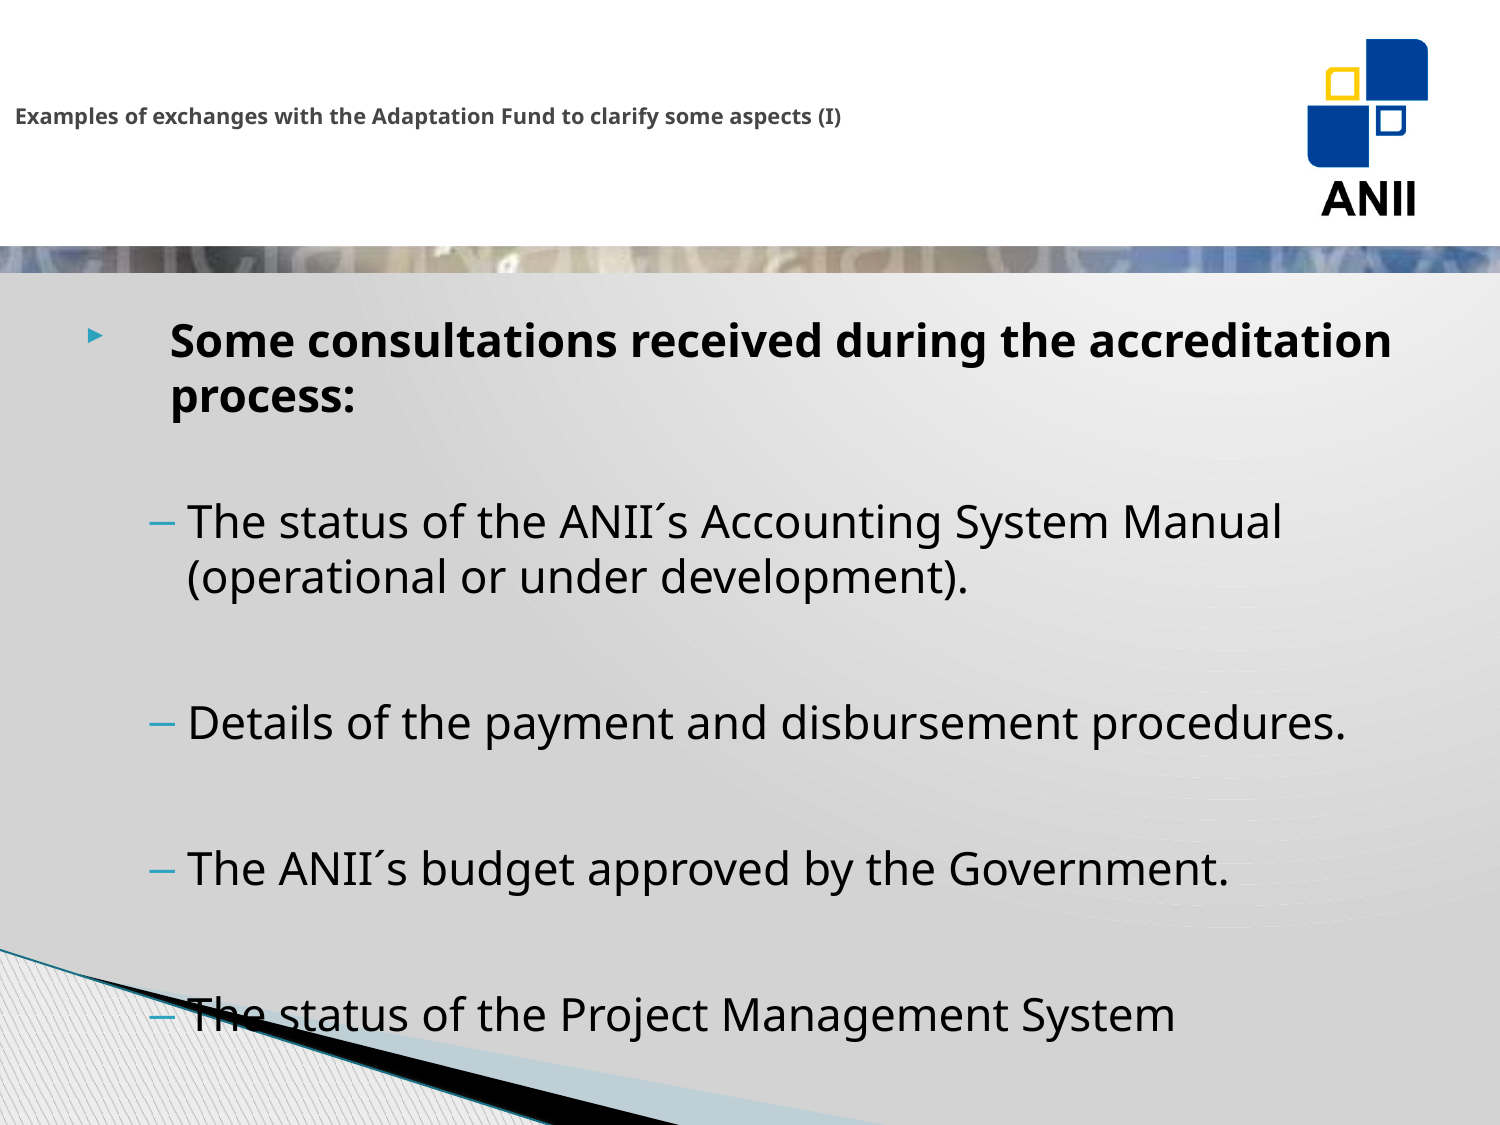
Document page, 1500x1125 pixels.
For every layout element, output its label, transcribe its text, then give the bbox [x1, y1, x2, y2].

list Some consultations received during the accreditation process: The status of the ANII´s Accounting System Manual (operational or under development). Details of the payment and disbursement procedures. The ANII´s budget approved by the Government. The status of the Project Management System [70, 304, 1471, 1048]
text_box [0, 0, 1500, 274]
